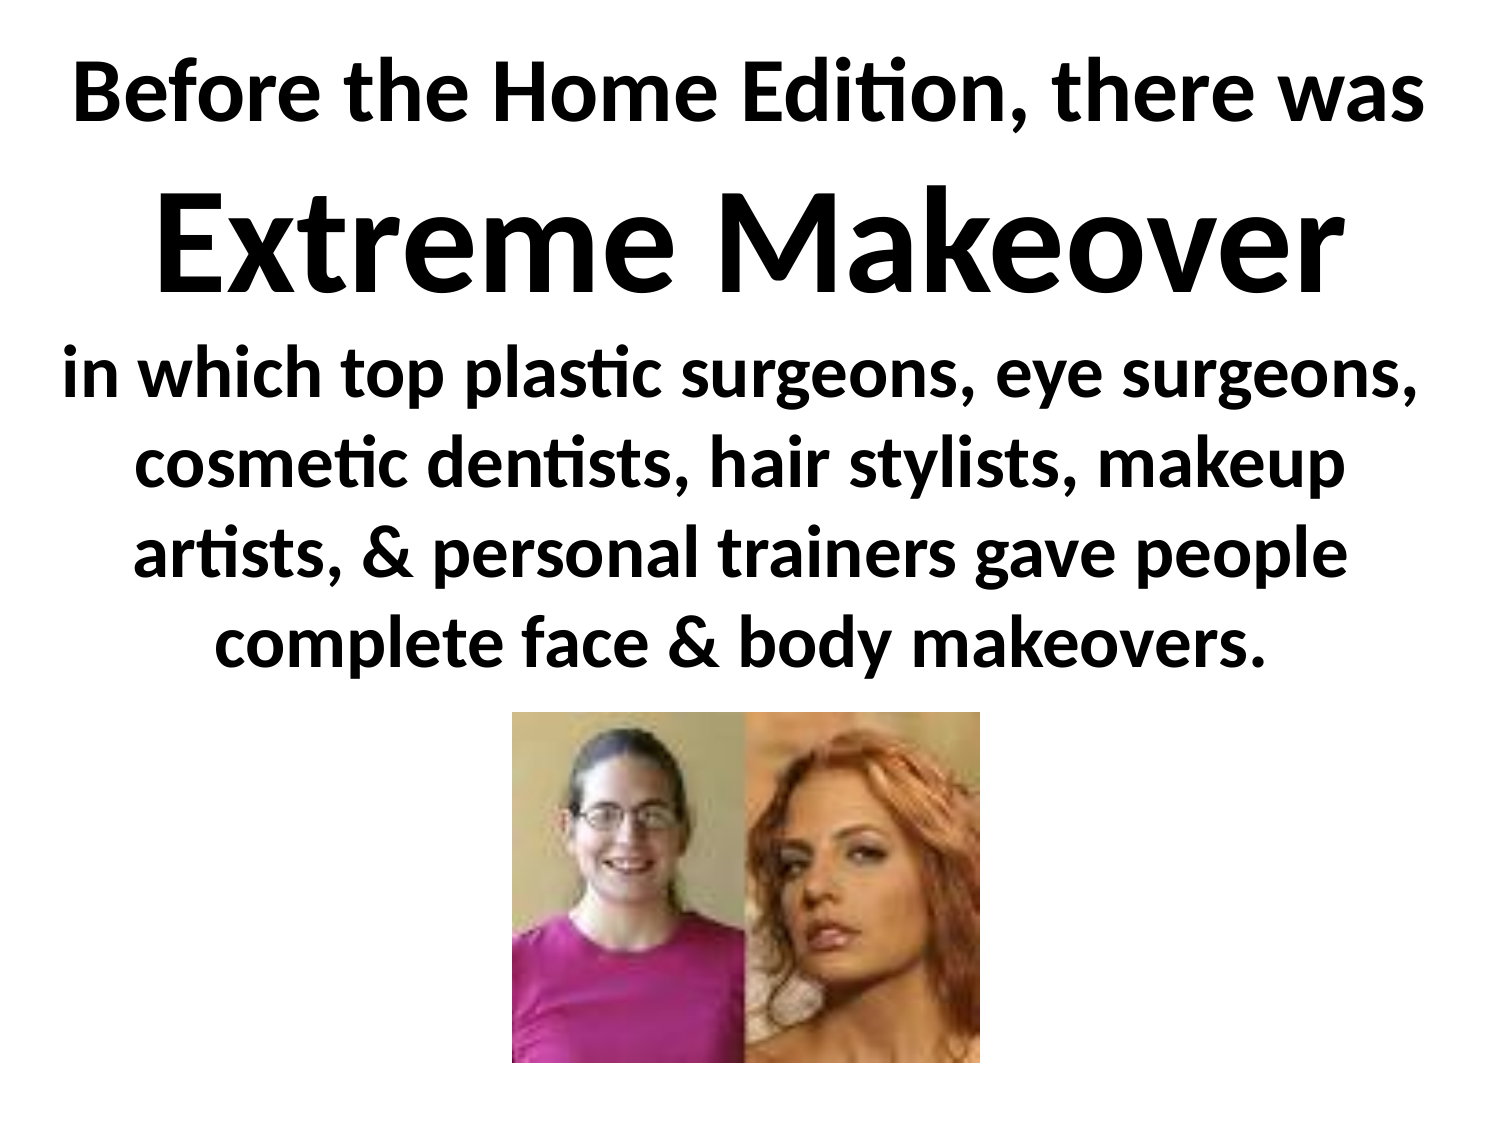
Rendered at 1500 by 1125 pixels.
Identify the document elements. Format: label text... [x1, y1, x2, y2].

picture [512, 712, 980, 1063]
title Before the Home Edition, there was Extreme Makeover in which top plastic surgeons, eye surgeons, cosmetic dentists, hair stylists, makeup artists, & personal trainers gave people complete face & body makeovers. [37, 0, 1463, 713]
